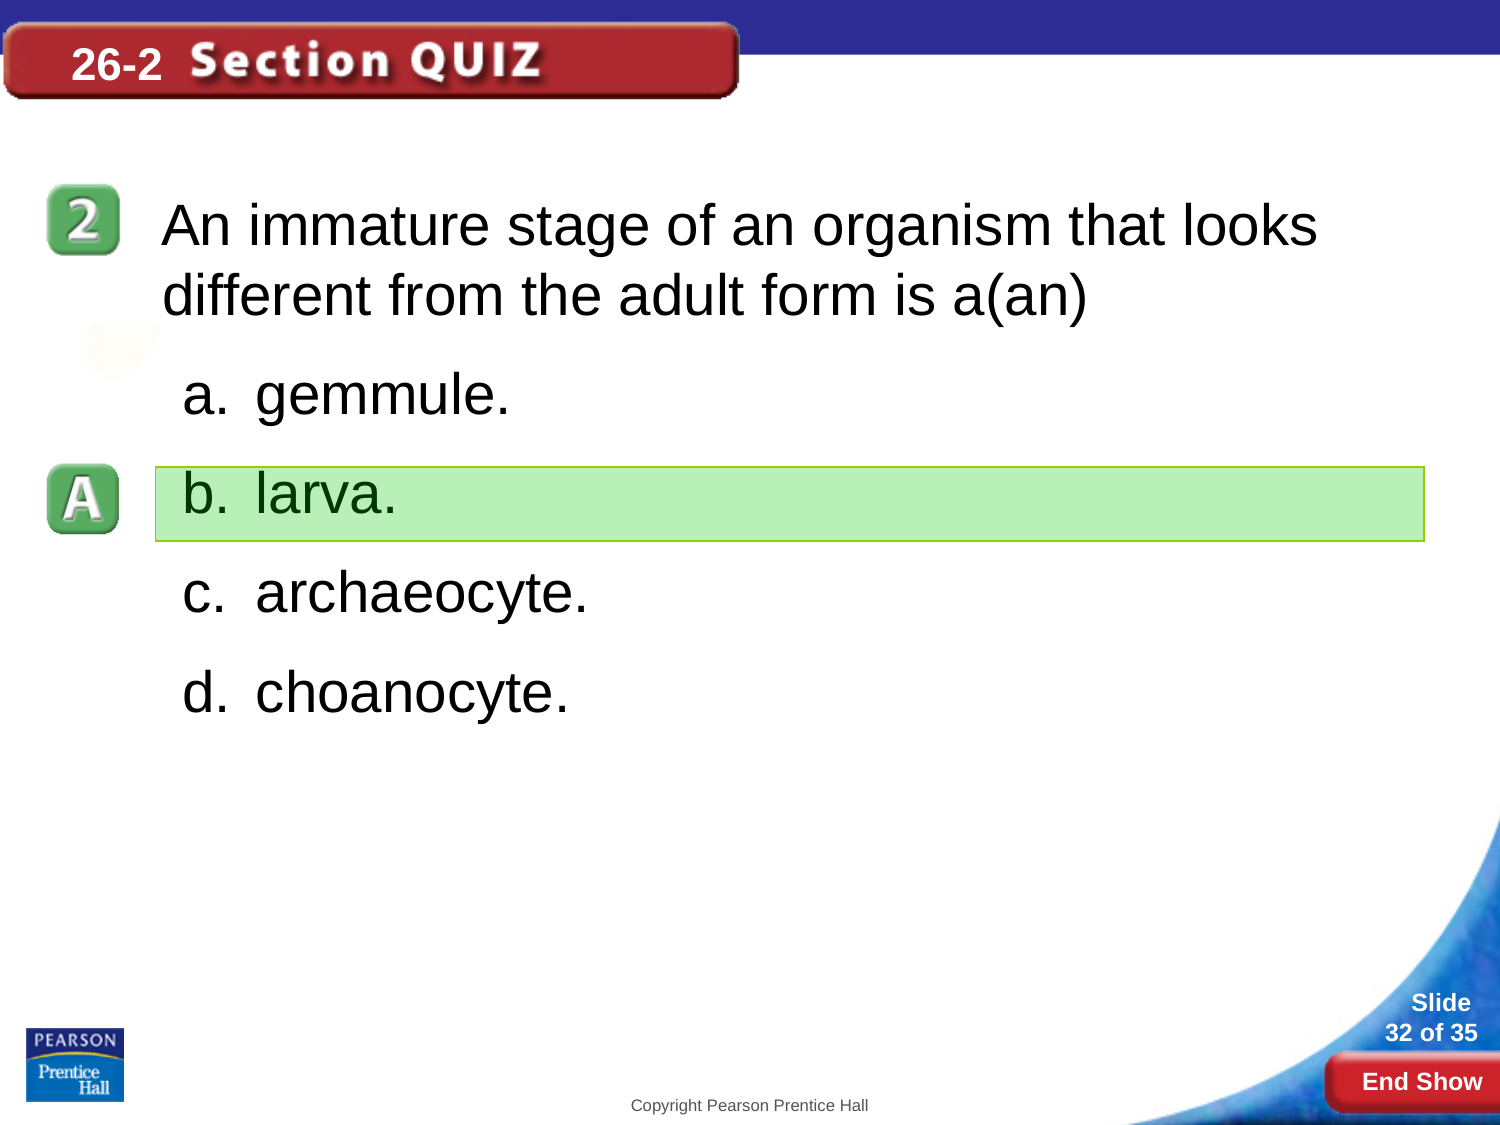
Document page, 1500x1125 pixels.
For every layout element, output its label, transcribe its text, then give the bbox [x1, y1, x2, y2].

title 26-2 [2, 26, 179, 98]
footer Copyright Pearson Prentice Hall [512, 1087, 988, 1113]
picture [0, 0, 1500, 1125]
list An immature stage of an organism that looks different from the adult form is a(an) gemmule. larva. archaeocyte. choanocyte. [44, 179, 1440, 888]
text_box [155, 467, 1424, 542]
picture [38, 178, 136, 264]
